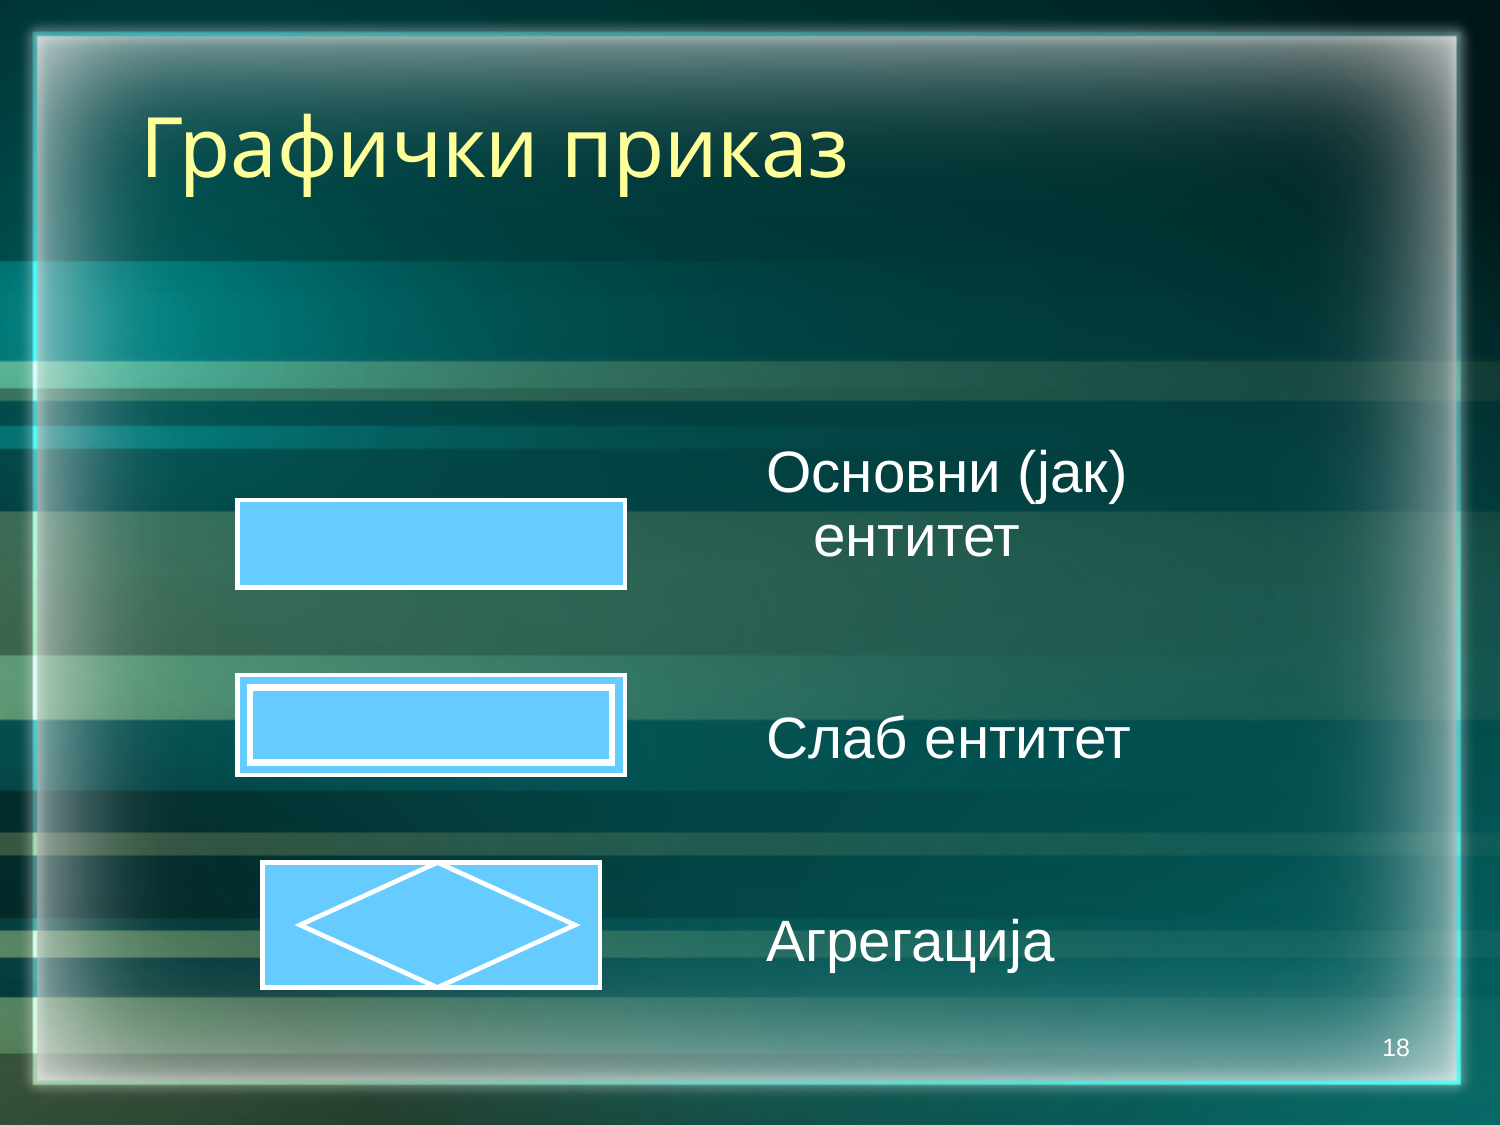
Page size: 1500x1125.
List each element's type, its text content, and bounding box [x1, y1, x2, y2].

text_box [237, 675, 625, 775]
list Основни (јак) ентитет Слаб ентитет Агрегација [676, 434, 1332, 986]
picture [0, 0, 1500, 1125]
text_box [439, 862, 600, 988]
text_box [262, 862, 436, 988]
text_box 18 [1074, 1024, 1425, 1088]
text_box [249, 687, 613, 763]
title Графички приказ [124, 49, 1363, 238]
text_box [237, 499, 625, 588]
text_box [300, 862, 576, 988]
